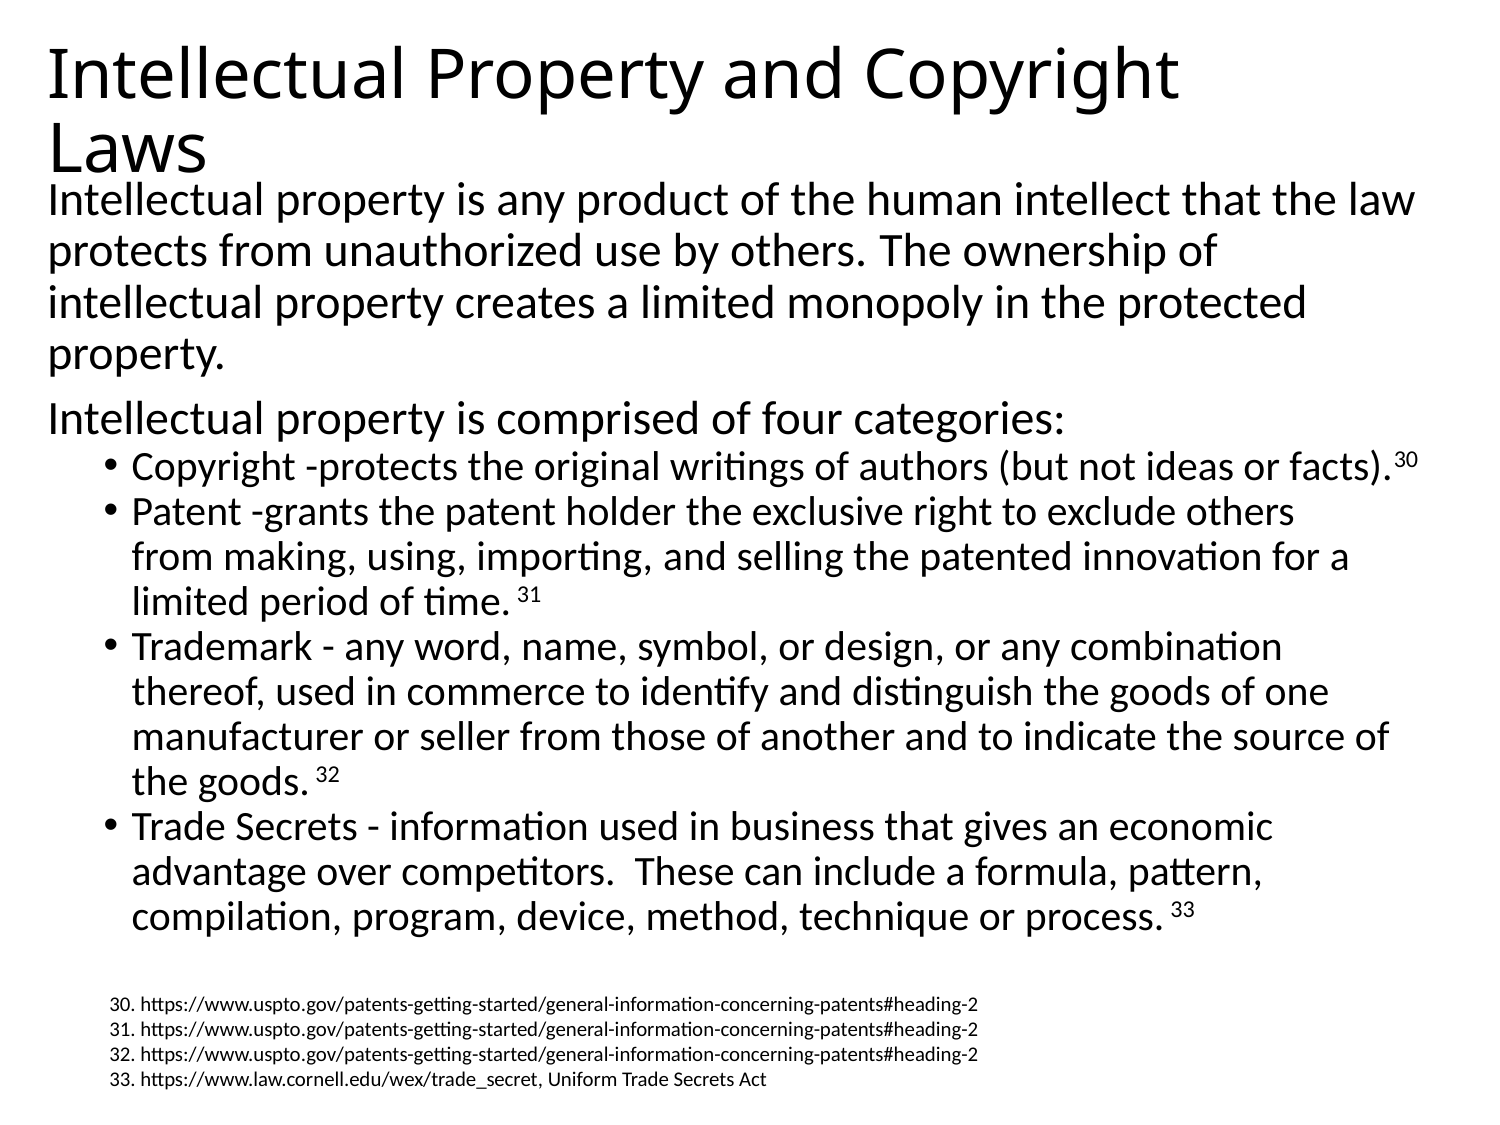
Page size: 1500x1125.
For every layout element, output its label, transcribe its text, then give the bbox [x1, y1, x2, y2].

list Intellectual property is any product of the human intellect that the law protects from unauthorized use by others. The ownership of intellectual property creates a limited monopoly in the protected property. Intellectual property is comprised of four categories: Copyright -protects the original writings of authors (but not ideas or facts).30 Patent -grants the patent holder the exclusive right to exclude others from making, using, importing, and selling the patented innovation for a limited period of time. 31 Trademark - any word, name, symbol, or design, or any combination thereof, used in commerce to identify and distinguish the goods of one manufacturer or seller from those of another and to indicate the source of the goods. 32 Trade Secrets - information used in business that gives an economic advantage over competitors. These can include a formula, pattern, compilation, program, device, method, technique or process. 33 [32, 165, 1439, 860]
title Intellectual Property and Copyright Laws [32, 31, 1197, 165]
text_box 30. https://www.uspto.gov/patents-getting-started/general-information-concerning-patents#heading-2 31. https://www.uspto.gov/patents-getting-started/general-information-concerning-patents#heading-2 32. https://www.uspto.gov/patents-getting-started/general-information-concerning-patents#heading-2 33. https://www.law.cornell.edu/wex/trade_secret, Uniform Trade Secrets Act [94, 983, 1401, 1098]
